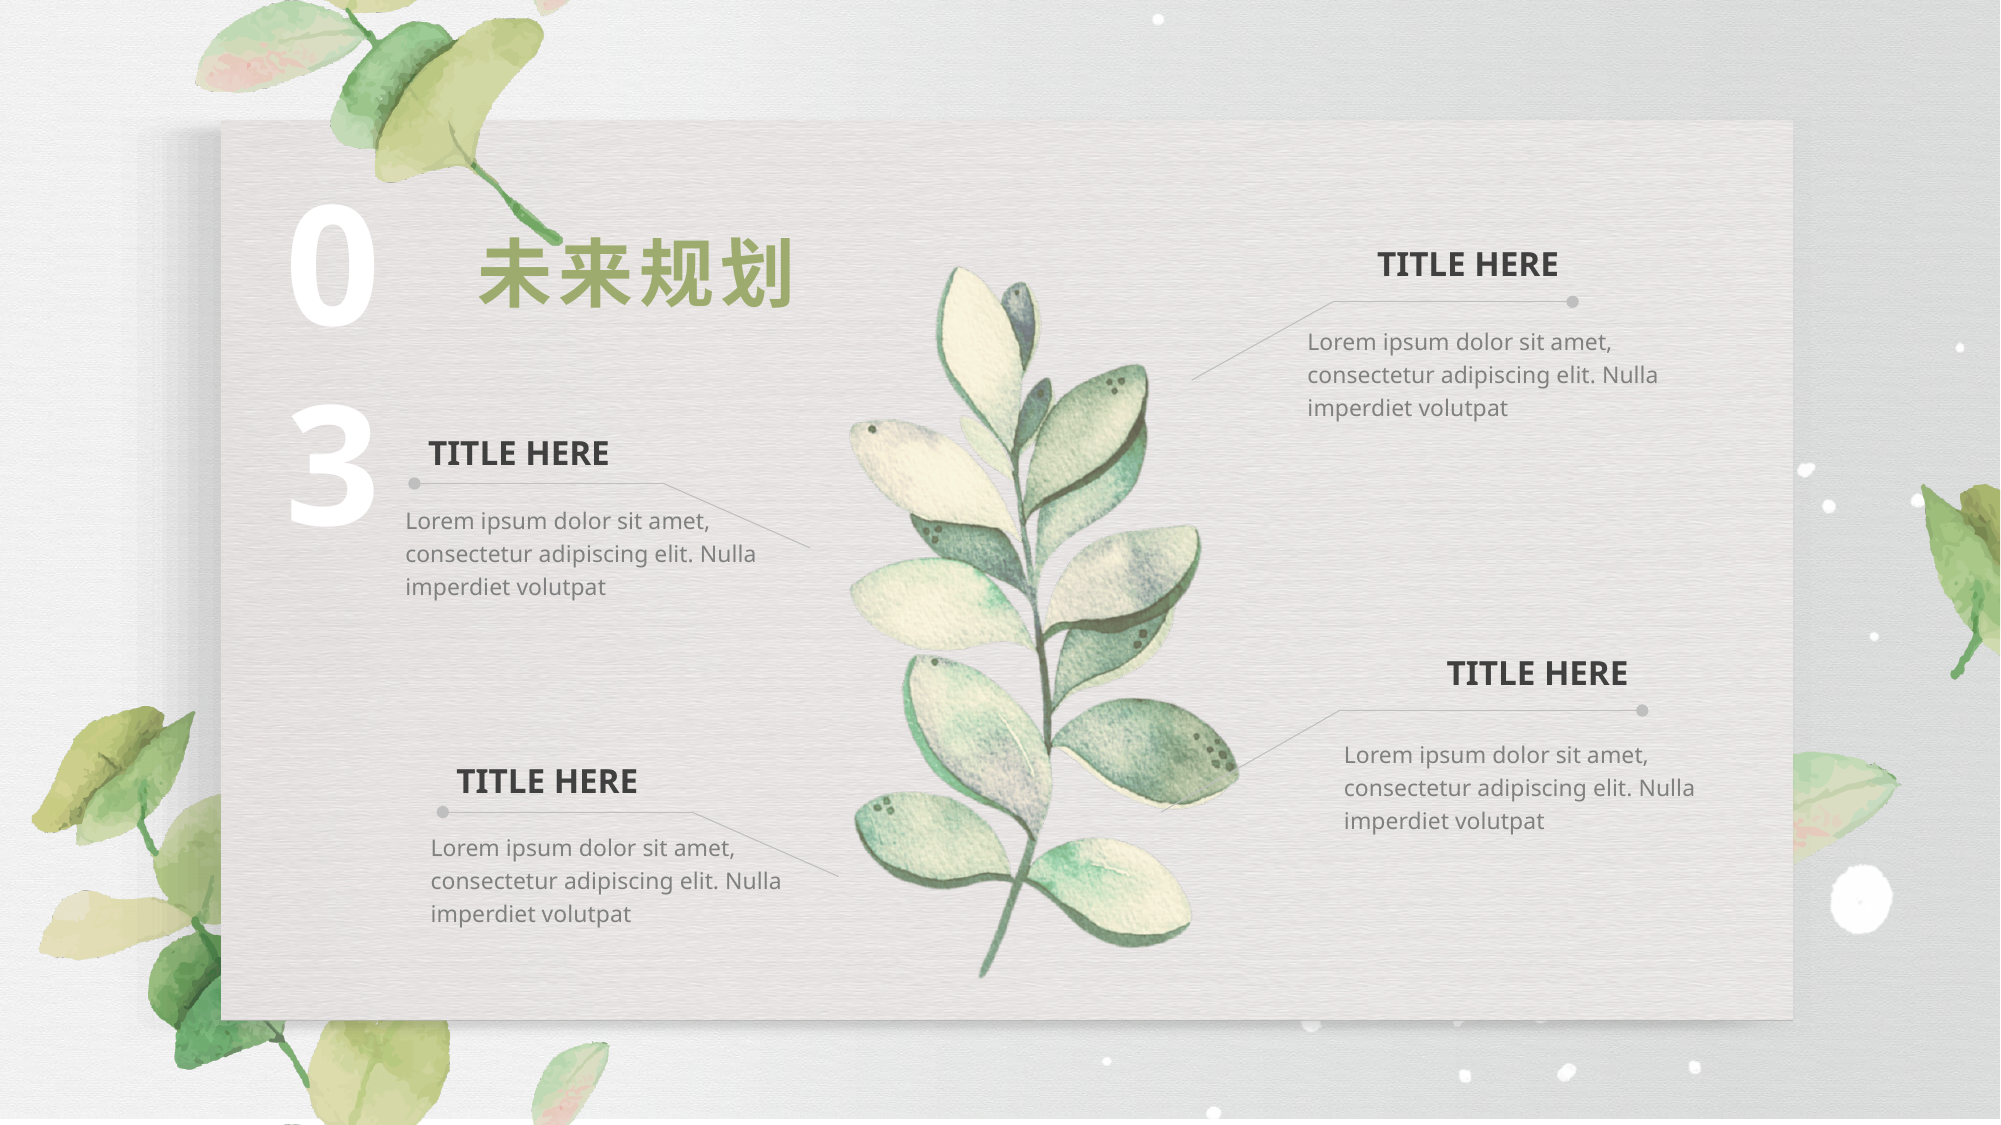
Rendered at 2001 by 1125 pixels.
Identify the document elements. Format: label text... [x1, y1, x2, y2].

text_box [414, 483, 811, 548]
text_box TITLE HERE [420, 431, 618, 476]
text_box TITLE HERE [1439, 652, 1637, 696]
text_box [442, 811, 839, 877]
text_box TITLE HERE [1369, 243, 1567, 288]
picture [0, 0, 2001, 1125]
text_box Lorem ipsum dolor sit amet, consectetur adipiscing elit. Nulla imperdiet volutpat [423, 828, 815, 927]
text_box Lorem ipsum dolor sit amet, consectetur adipiscing elit. Nulla imperdiet volutpat [397, 501, 726, 600]
text_box Lorem ipsum dolor sit amet, consectetur adipiscing elit. Nulla imperdiet volutpat [1344, 322, 1665, 422]
text_box 03 [270, 151, 491, 567]
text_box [1191, 301, 1573, 381]
text_box 未来规划 [462, 218, 812, 324]
text_box Lorem ipsum dolor sit amet, consectetur adipiscing elit. Nulla imperdiet volutpat [1344, 734, 1707, 834]
text_box TITLE HERE [448, 760, 647, 805]
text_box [1161, 710, 1643, 813]
